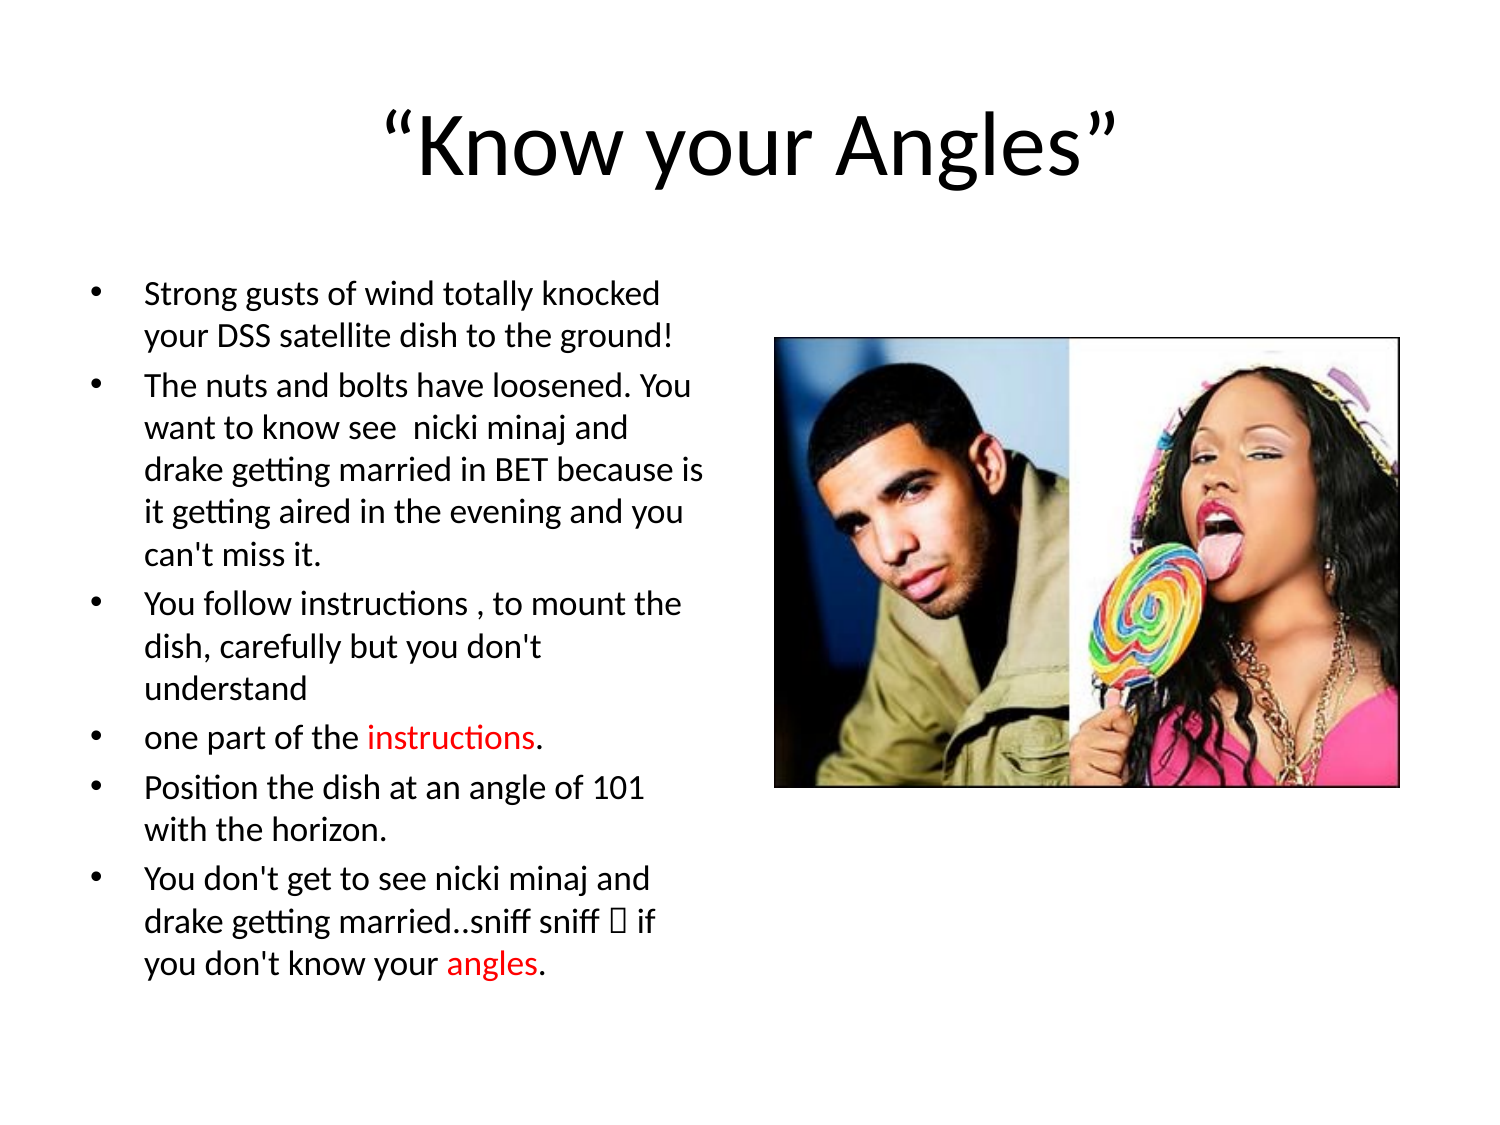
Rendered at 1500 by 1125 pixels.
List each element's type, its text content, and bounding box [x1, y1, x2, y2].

title “Know your Angles” [75, 45, 1425, 233]
picture [774, 337, 1401, 788]
list Strong gusts of wind totally knocked your DSS satellite dish to the ground! The nuts and bolts have loosened. You want to know see nicki minaj and drake getting married in BET because is it getting aired in the evening and you can't miss it. You follow instructions , to mount the dish, carefully but you don't understand one part of the instructions. Position the dish at an angle of 101 with the horizon. You don't get to see nicki minaj and drake getting married..sniff sniff  if you don't know your angles. [75, 262, 725, 1005]
